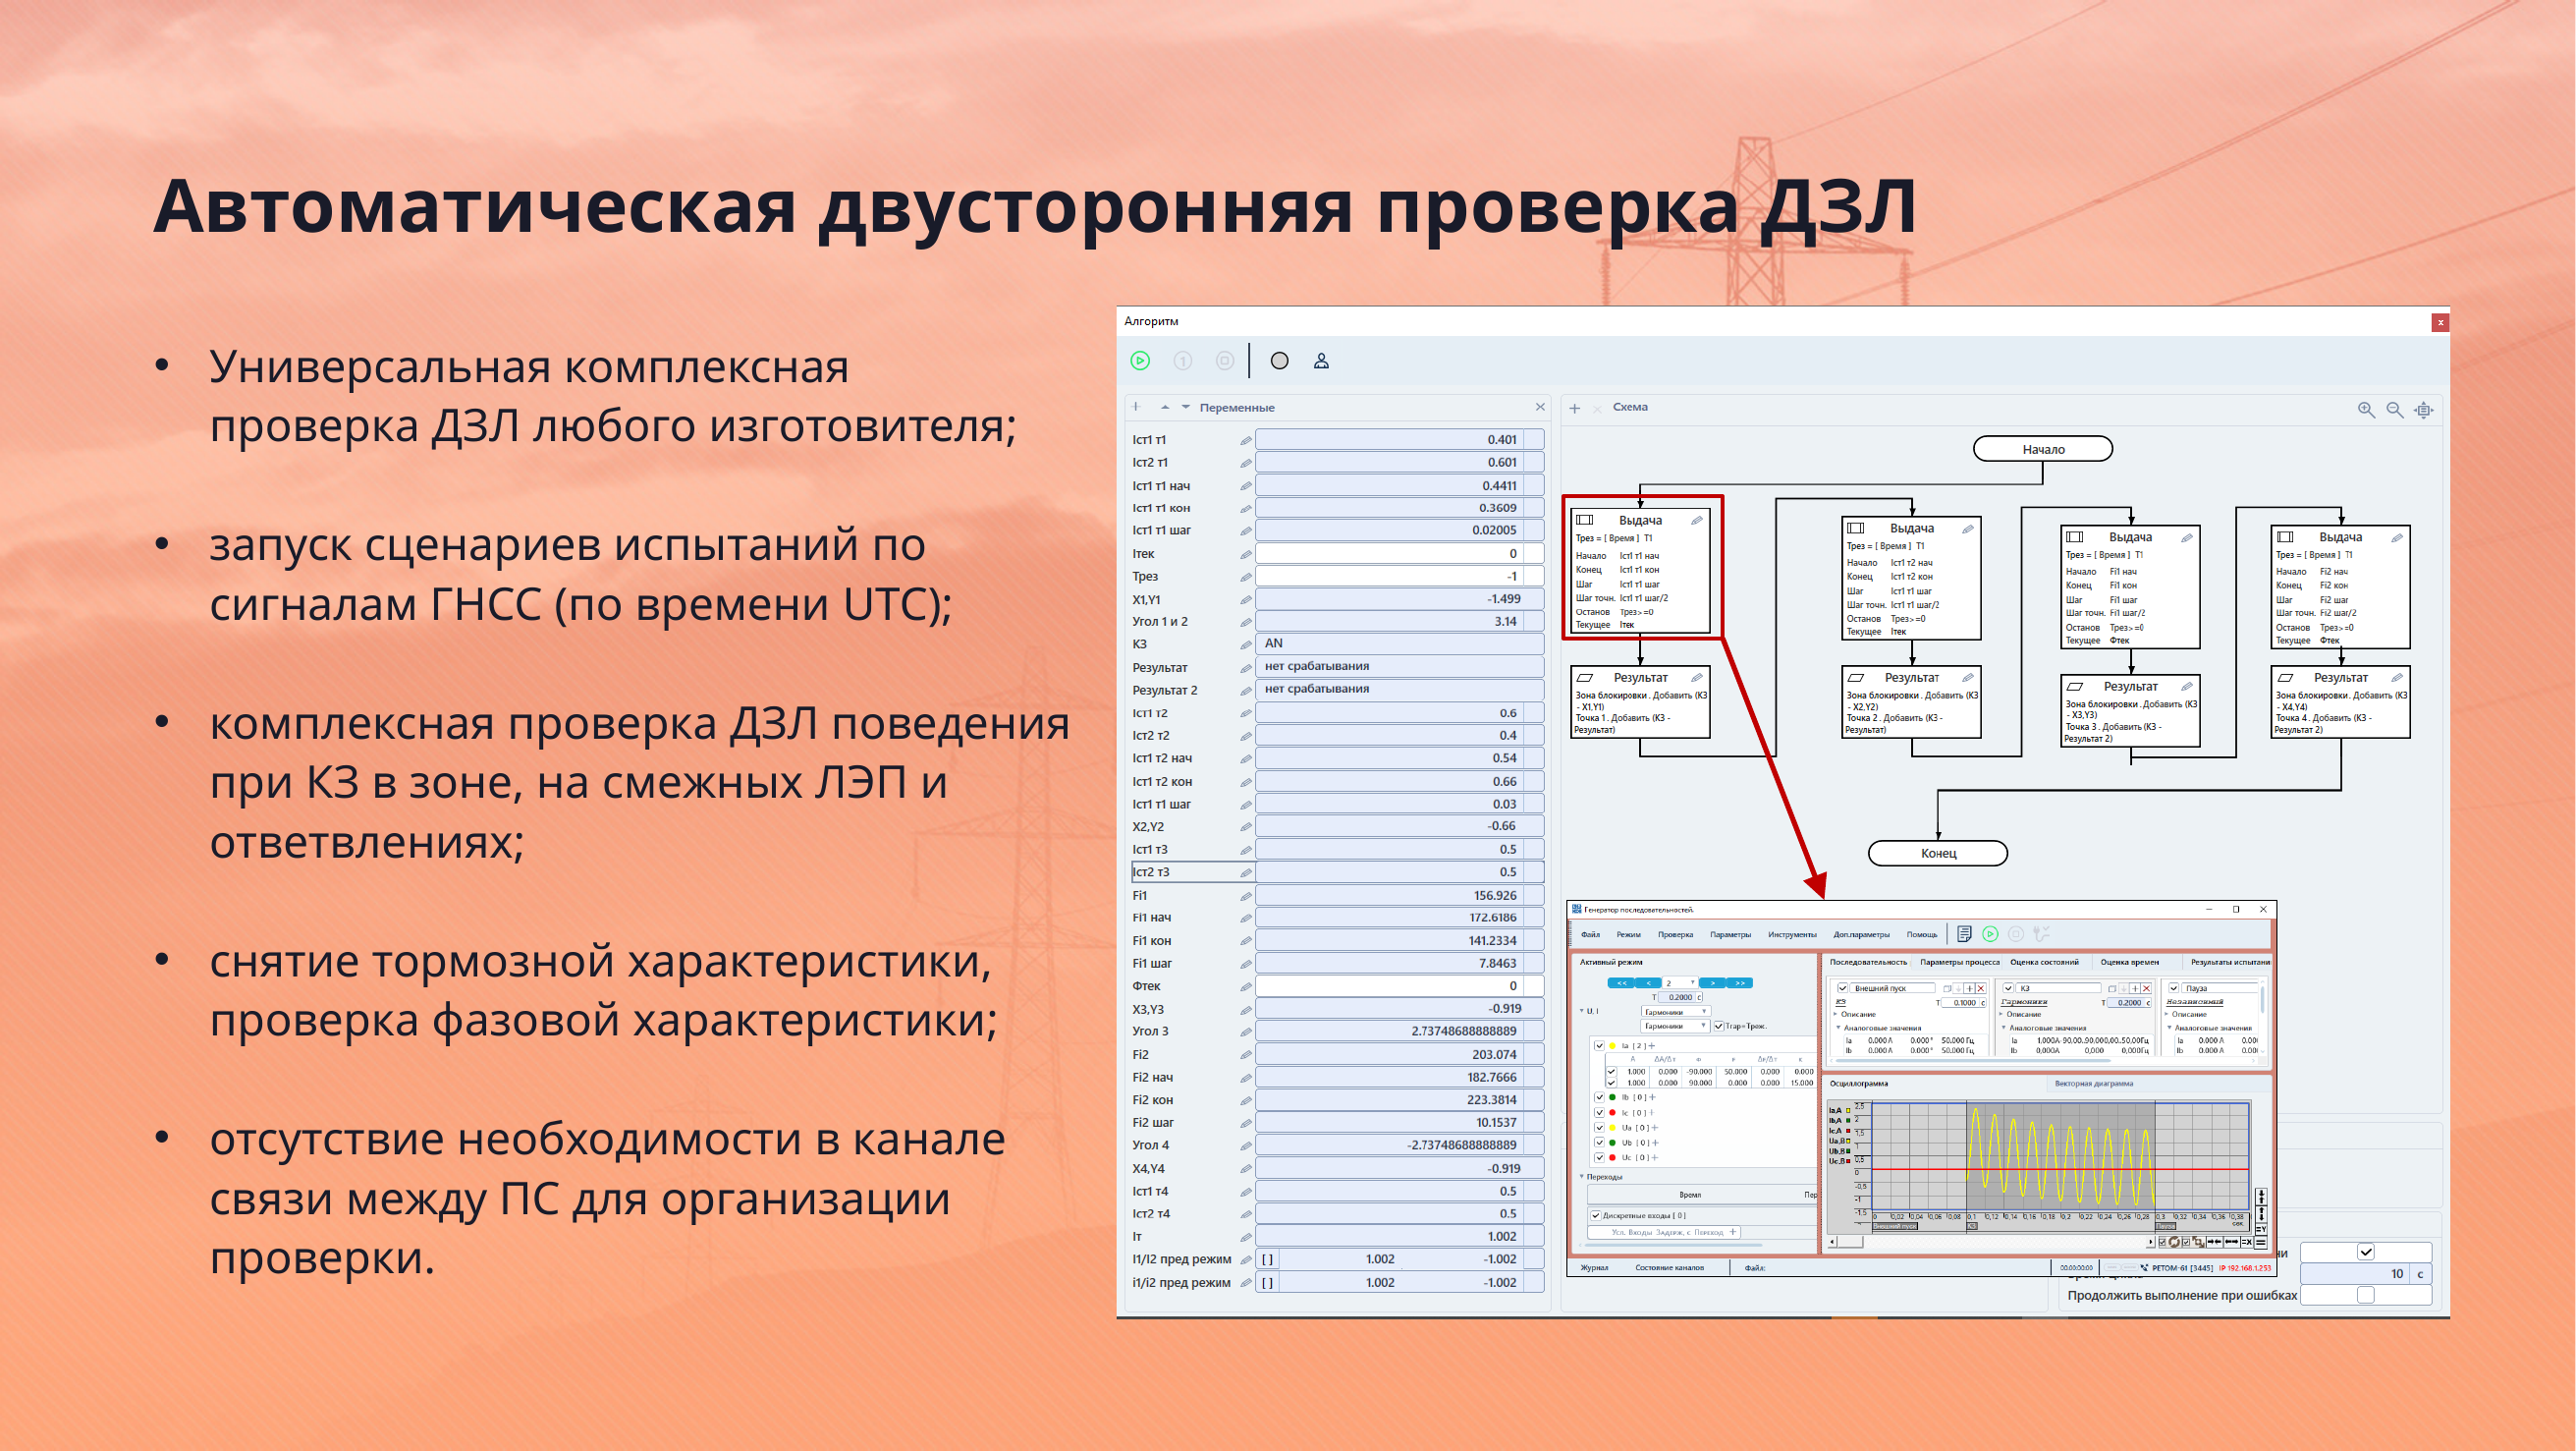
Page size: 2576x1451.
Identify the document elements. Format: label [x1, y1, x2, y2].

text_box [1722, 638, 1825, 901]
picture [0, 0, 2576, 1451]
